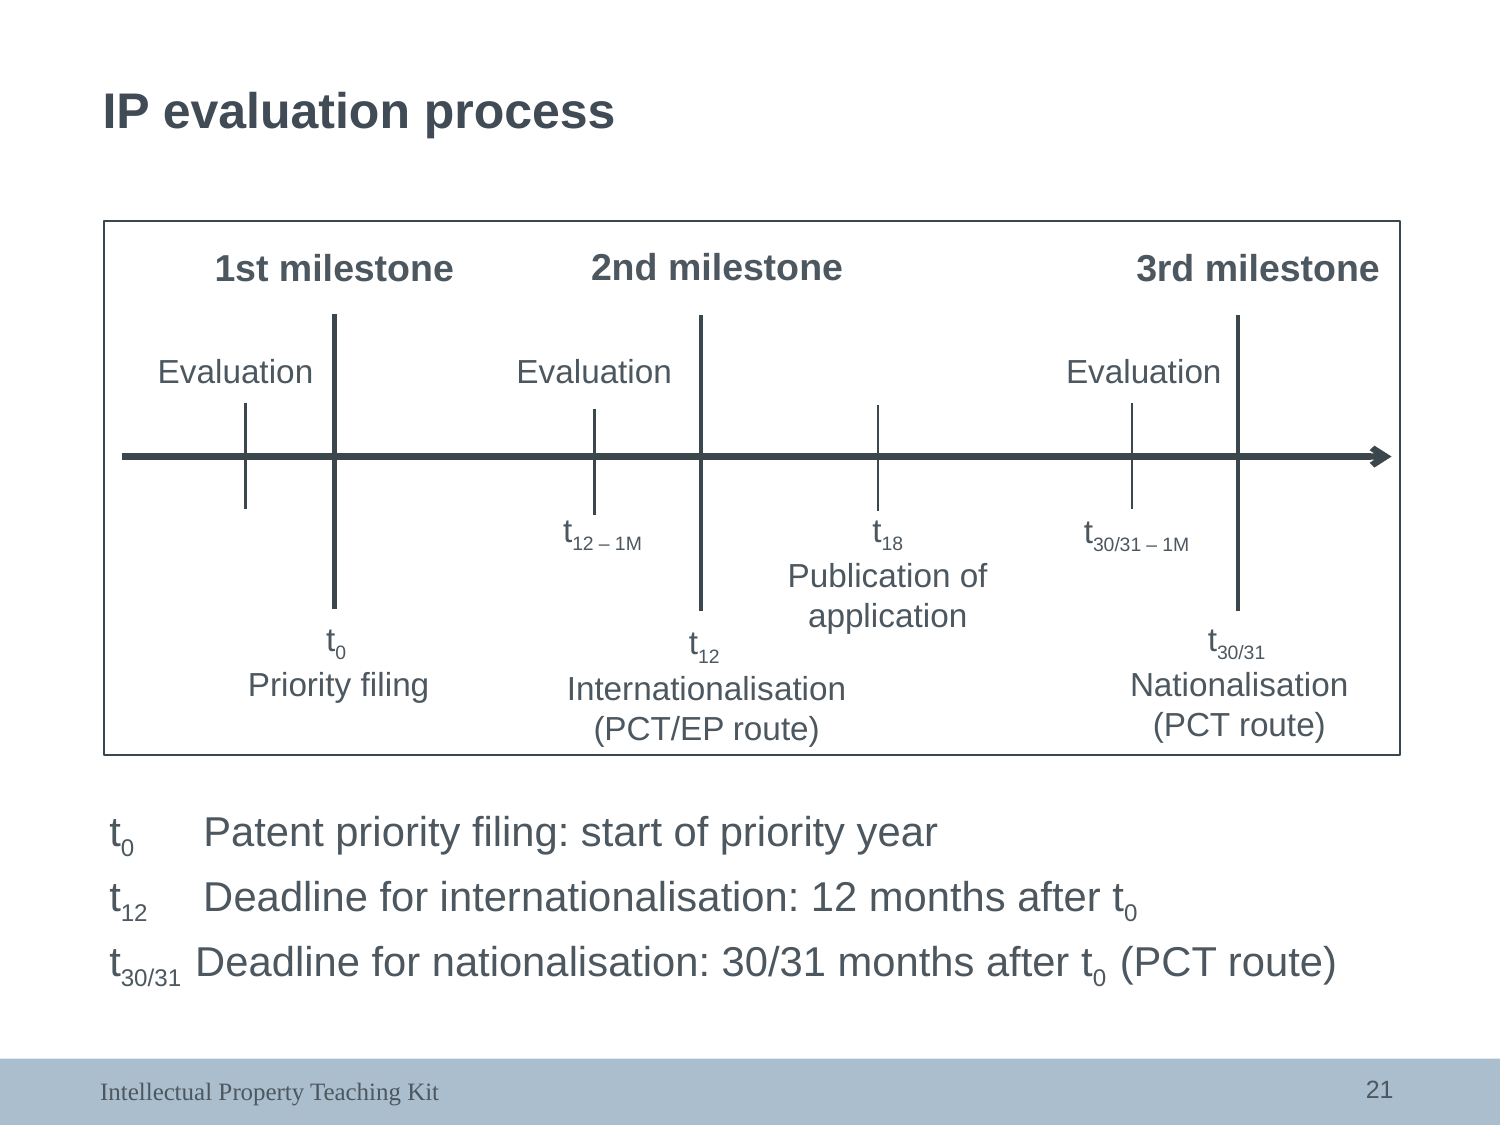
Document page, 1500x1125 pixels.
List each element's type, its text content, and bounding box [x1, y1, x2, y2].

text_box t12 – 1M [548, 501, 657, 562]
text_box 1st milestone [199, 236, 496, 297]
text_box Evaluation [488, 342, 696, 398]
text_box t30/31 Nationalisation (PCT route) [997, 610, 1482, 751]
text_box 21 [1269, 1070, 1394, 1106]
text_box t12 Internationalisation (PCT/EP route) [551, 614, 862, 755]
text_box Evaluation [338, 342, 342, 398]
text_box Evaluation [1037, 342, 1234, 398]
title IP evaluation process [102, 78, 1378, 191]
text_box t30/31 – 1M [1068, 502, 1205, 564]
text_box t18 Publication of application [772, 501, 1003, 642]
text_box t0 Priority filing [232, 610, 445, 711]
footer Intellectual Property Teaching Kit [100, 1074, 988, 1125]
list t0 Patent priority filing: start of priority year t12 Deadline for internationalisation: 12 months after t0 t30/31 Deadline for nationalisation: 30/31 months after t0 (PCT route) [109, 804, 1410, 1125]
text_box Evaluation [129, 342, 330, 398]
text_box 3rd milestone [1121, 236, 1417, 297]
text_box 2nd milestone [576, 235, 872, 296]
text_box Evaluation [1243, 342, 1251, 398]
text_box [103, 220, 1400, 755]
